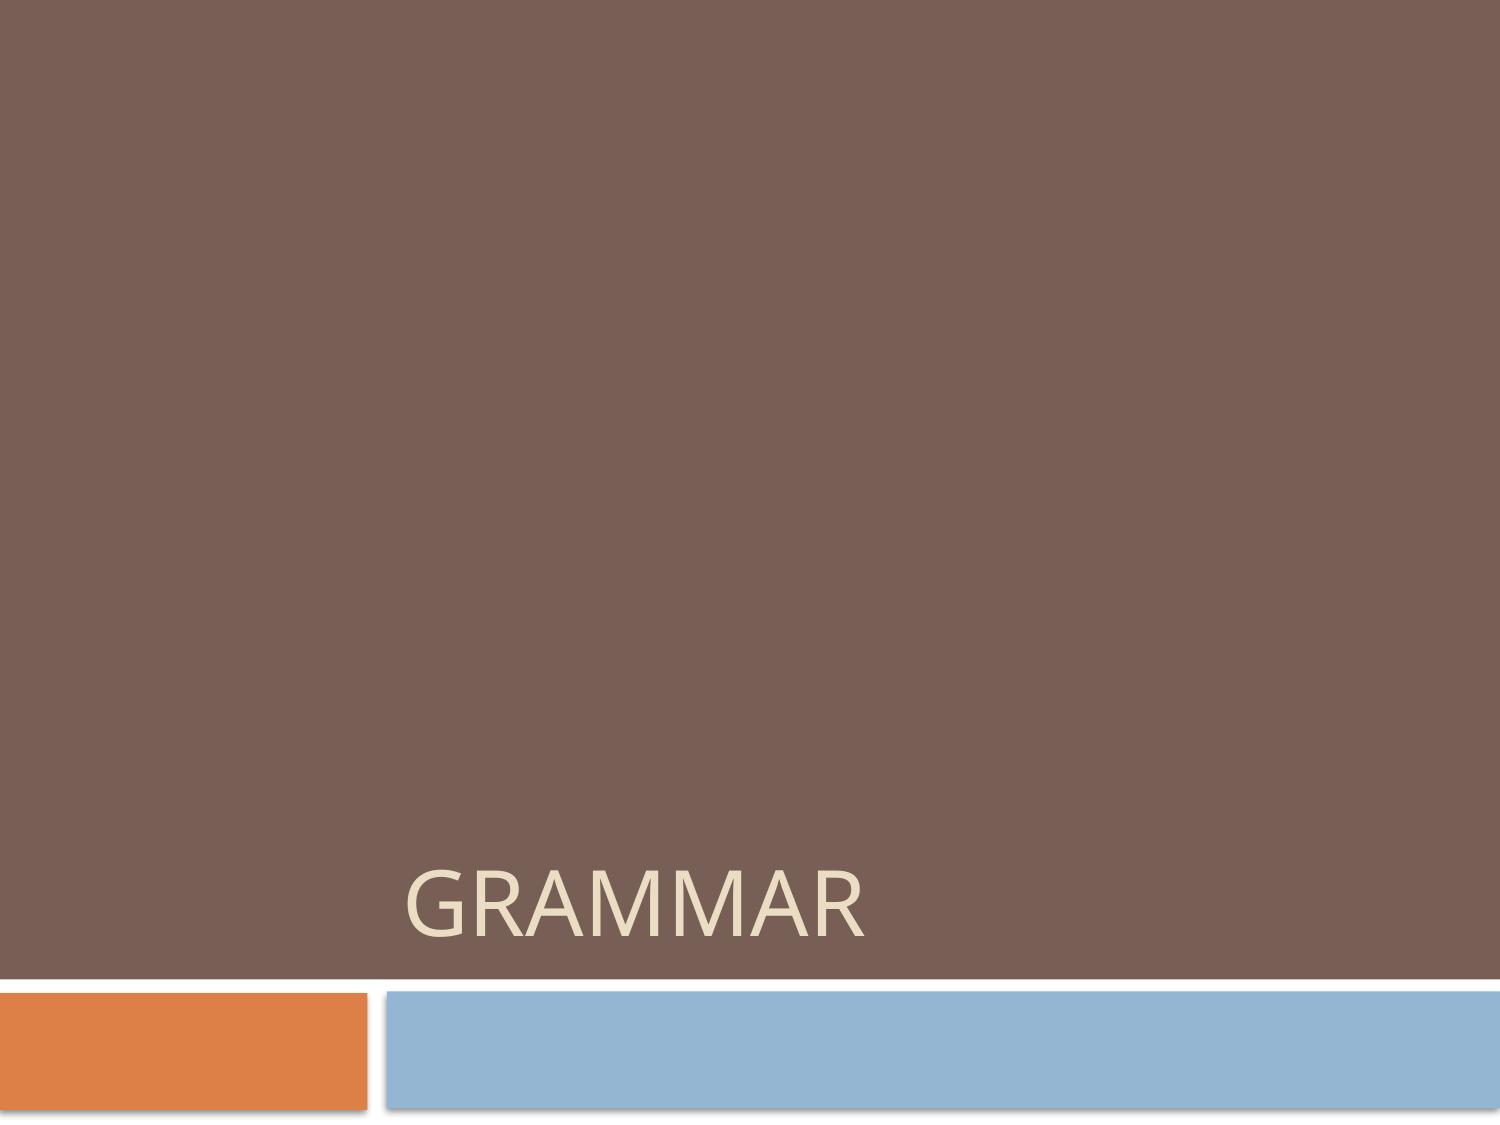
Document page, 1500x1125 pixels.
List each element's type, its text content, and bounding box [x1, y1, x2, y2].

title Grammar [387, 662, 1450, 963]
